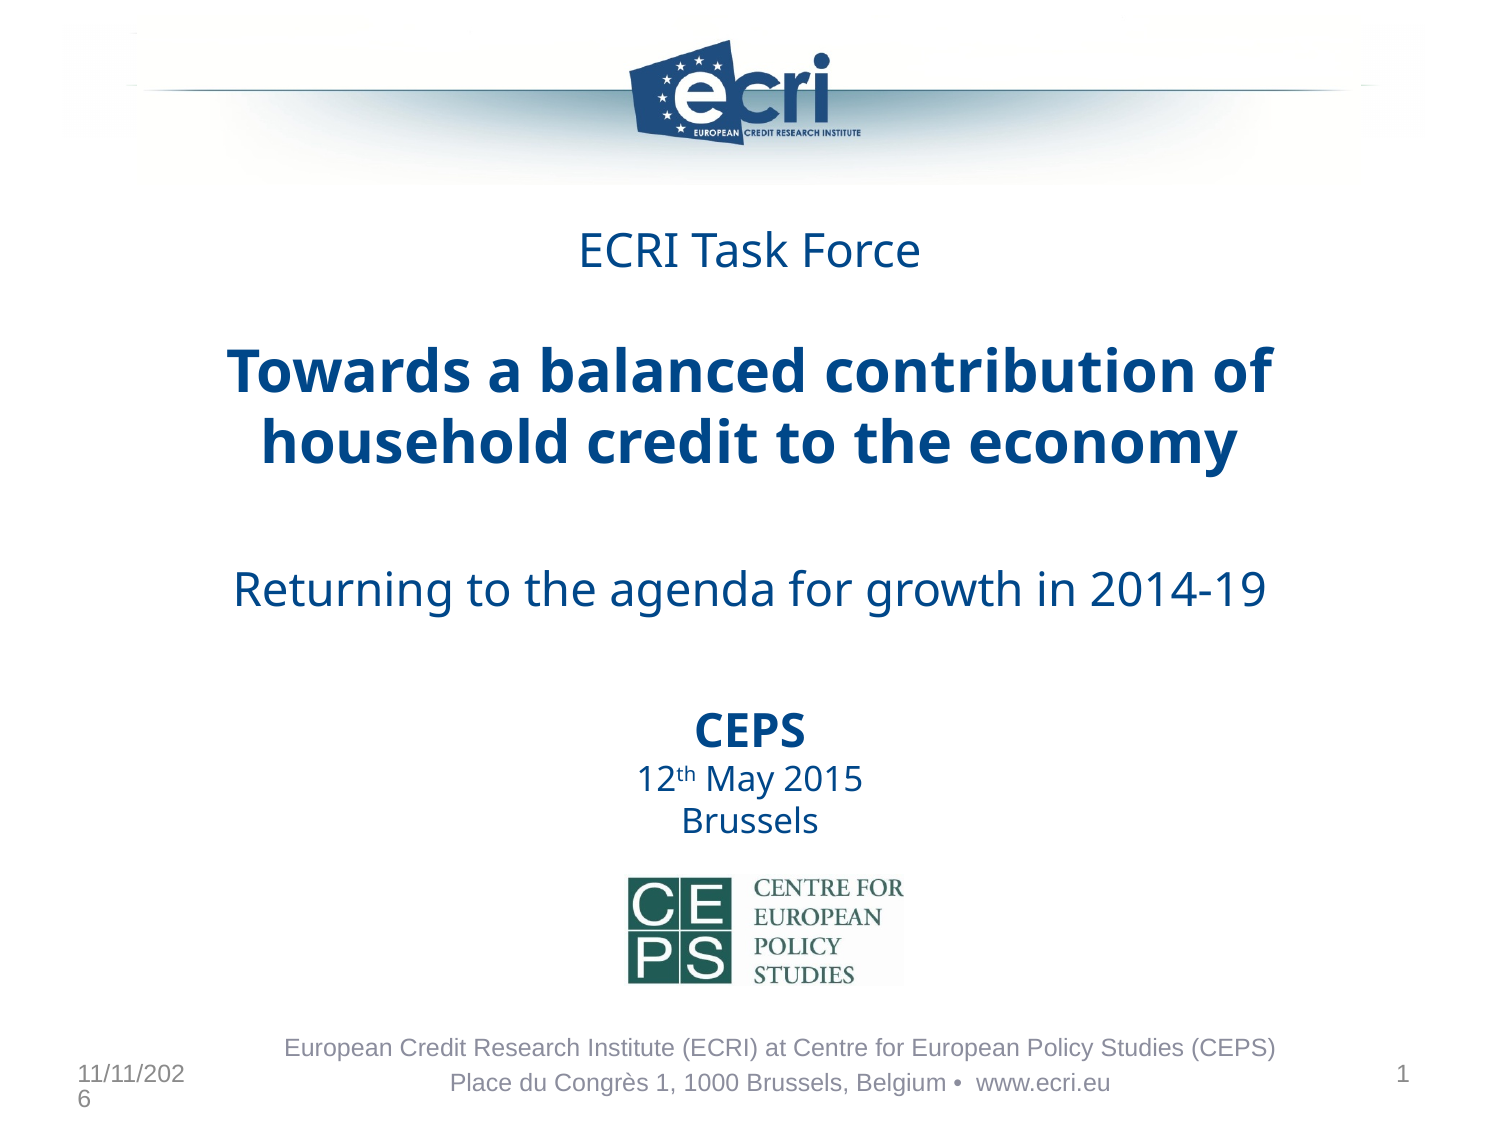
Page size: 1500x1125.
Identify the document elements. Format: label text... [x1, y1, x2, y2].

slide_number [62, 1042, 213, 1103]
footer European Credit Research Institute (ECRI) at Centre for European Policy Studies (CEPS) Place du Congrès 1, 1000 Brussels, Belgium • www.ecri.eu [225, 1025, 1338, 1103]
slide_number 1 [1350, 1042, 1425, 1103]
picture [62, 15, 1425, 185]
text_box ECRI Task Force Towards a balanced contribution of household credit to the economy Returning to the agenda for growth in 2014-19 CEPS 12th May 2015 Brussels [112, 212, 1388, 850]
picture [624, 874, 904, 986]
